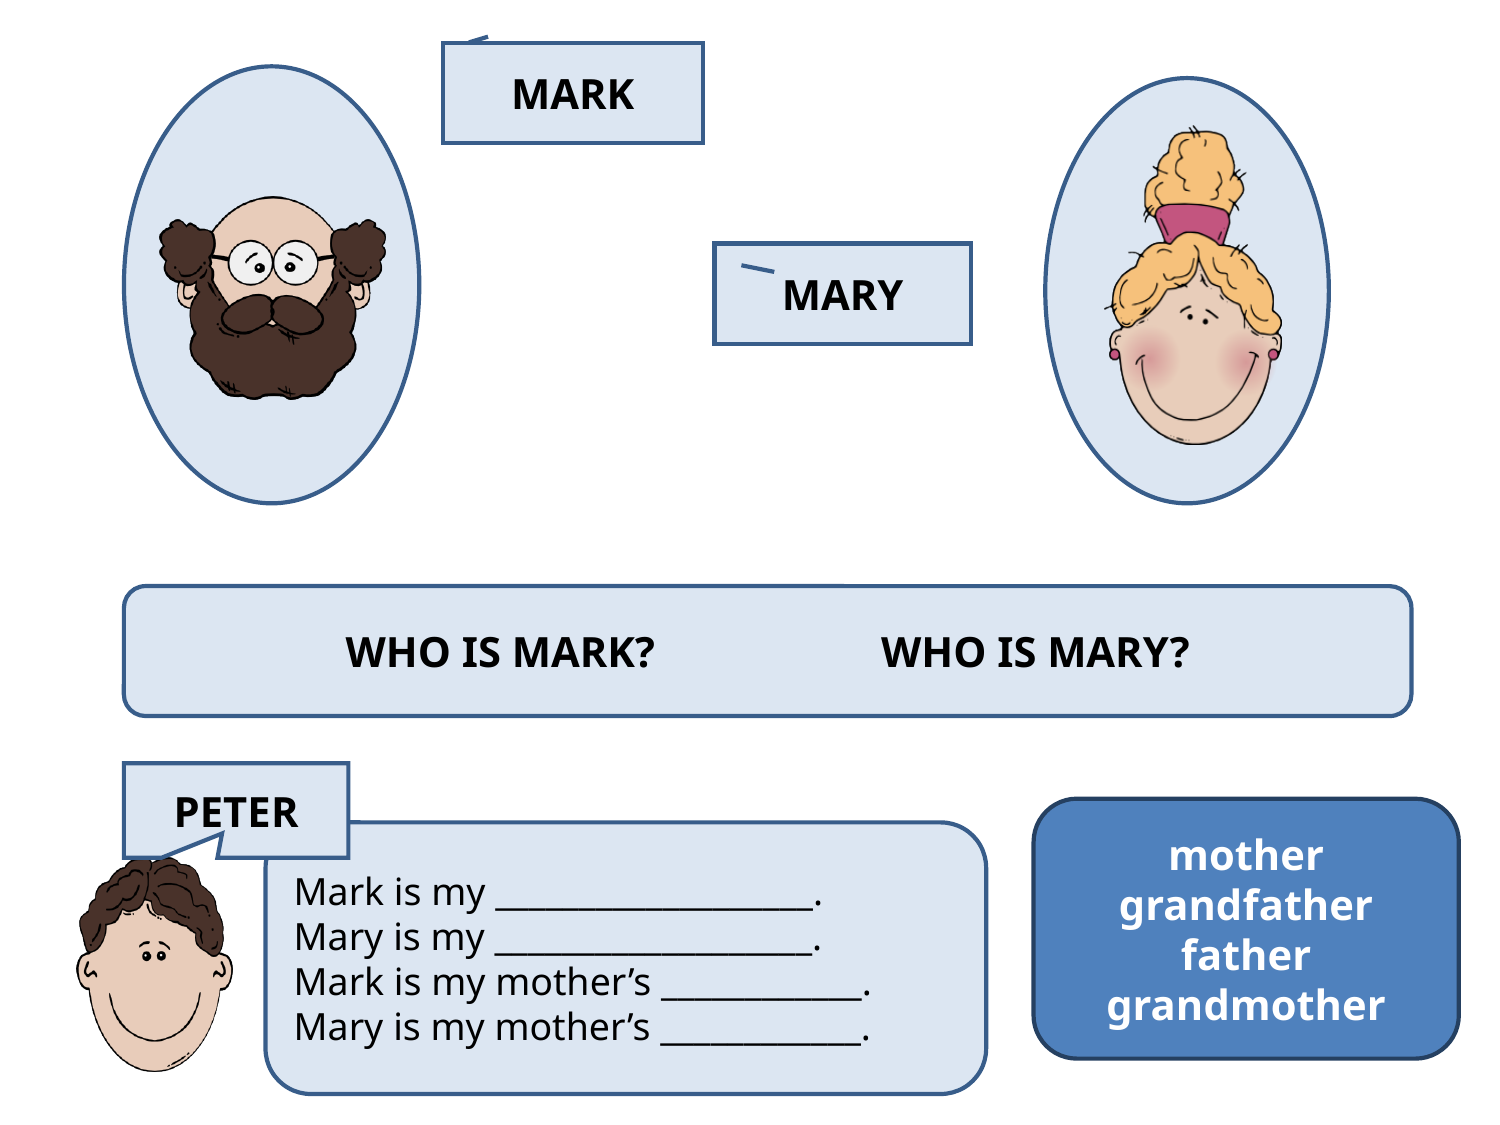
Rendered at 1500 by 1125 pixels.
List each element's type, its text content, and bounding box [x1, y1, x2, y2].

text_box [123, 66, 420, 504]
text_box MARY [714, 243, 971, 344]
text_box MARK [442, 36, 703, 144]
picture [76, 857, 233, 1073]
text_box [1045, 78, 1279, 504]
text_box PETER [123, 763, 349, 858]
text_box Mark is my ___________________. Mary is my ___________________. Mark is my mother’s ____________. Mary is my mother’s ____________. [265, 822, 987, 1094]
text_box [1286, 138, 1329, 444]
picture [159, 196, 387, 400]
text_box WHO IS MARK? WHO IS MARY? [123, 586, 1412, 717]
text_box mother grandfather father grandmother [1033, 798, 1459, 1059]
picture [1104, 125, 1282, 445]
